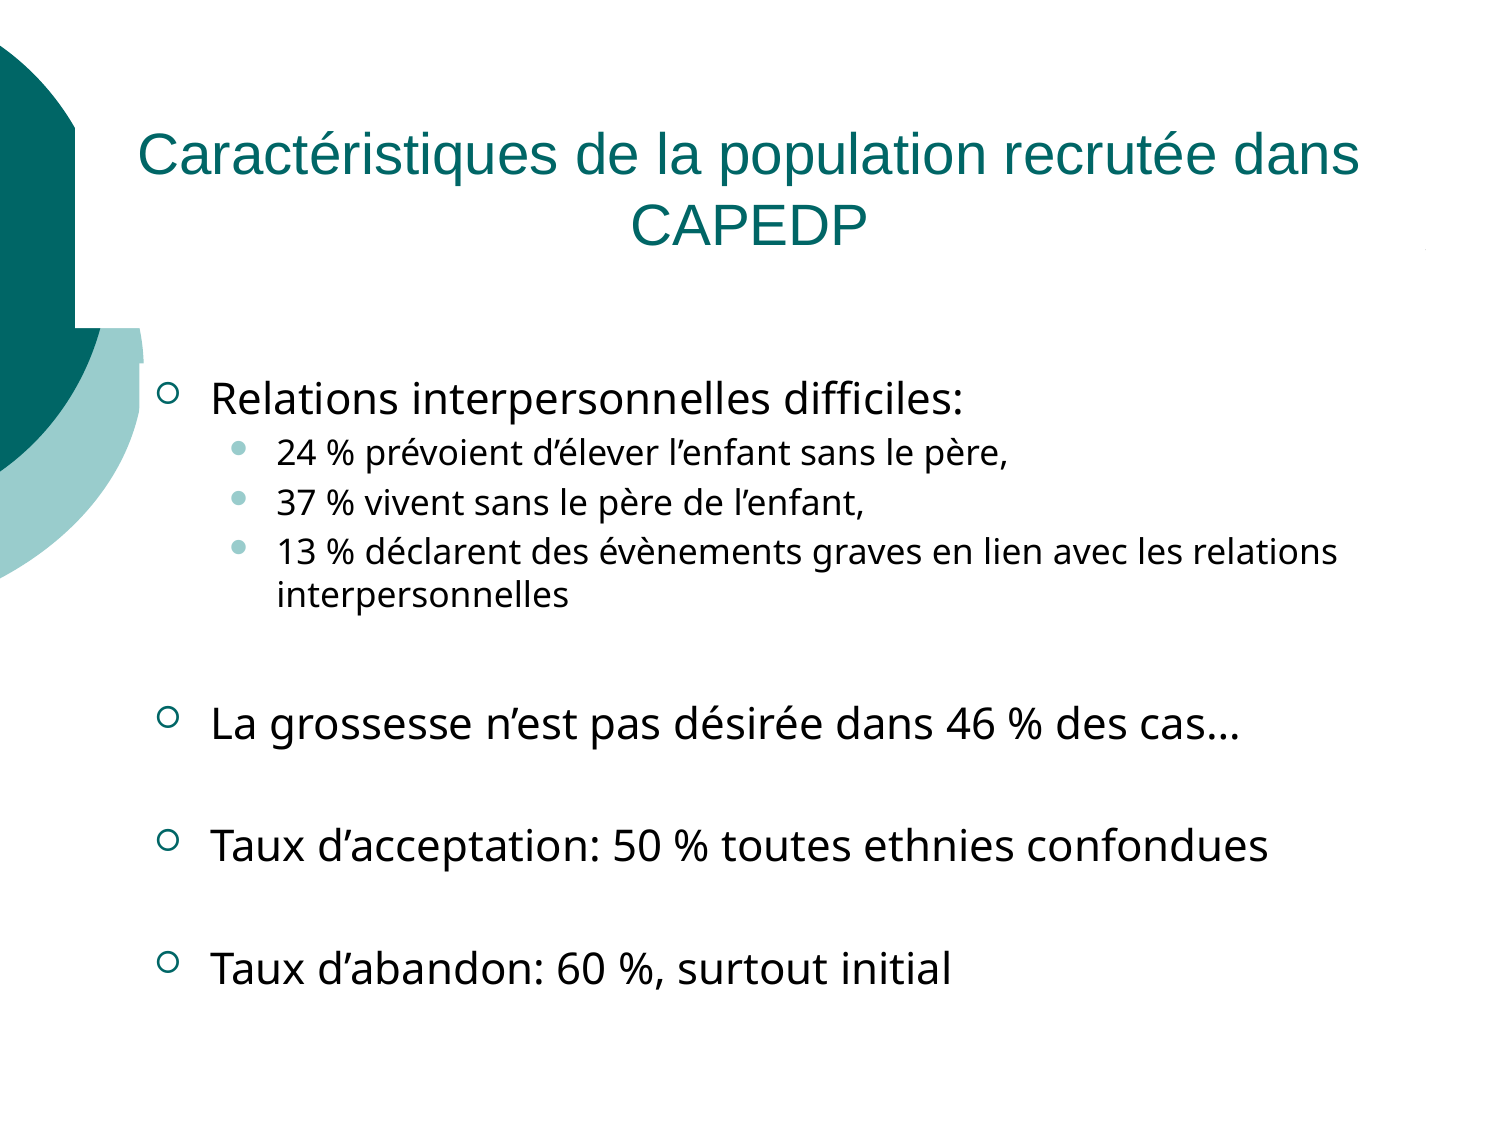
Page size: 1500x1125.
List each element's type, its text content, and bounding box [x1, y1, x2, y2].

list Relations interpersonnelles difficiles: 24 % prévoient d’élever l’enfant sans le père, 37 % vivent sans le père de l’enfant, 13 % déclarent des évènements graves en lien avec les relations interpersonnelles La grossesse n’est pas désirée dans 46 % des cas… Taux d’acceptation: 50 % toutes ethnies confondues Taux d’abandon: 60 %, surtout initial [139, 363, 1459, 1090]
title Caractéristiques de la population recrutée dans CAPEDP [75, 45, 1425, 329]
